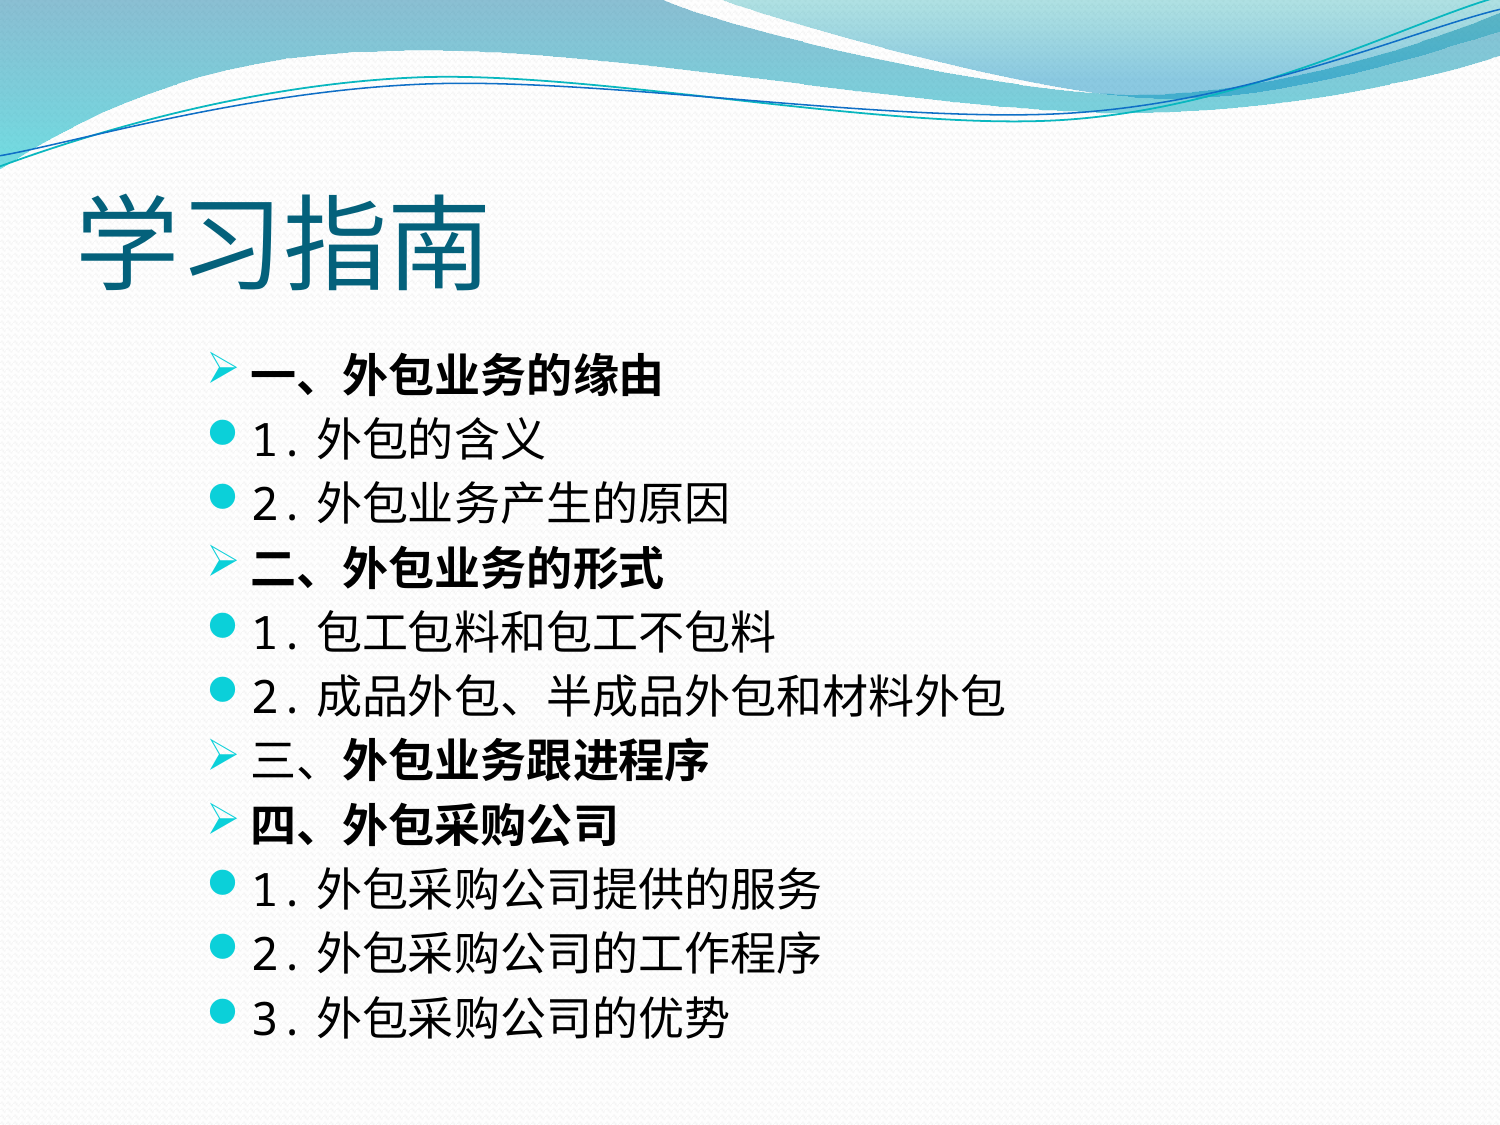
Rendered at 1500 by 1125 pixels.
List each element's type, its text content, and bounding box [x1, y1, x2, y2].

list 一、外包业务的缘由 1.外包的含义 2.外包业务产生的原因 二、外包业务的形式 1.包工包料和包工不包料 2.成品外包、半成品外包和材料外包 三、外包业务跟进程序 四、外包采购公司 1.外包采购公司提供的服务 2.外包采购公司的工作程序 3.外包采购公司的优势 [191, 338, 1500, 1059]
title 学习指南 [75, 115, 1425, 303]
